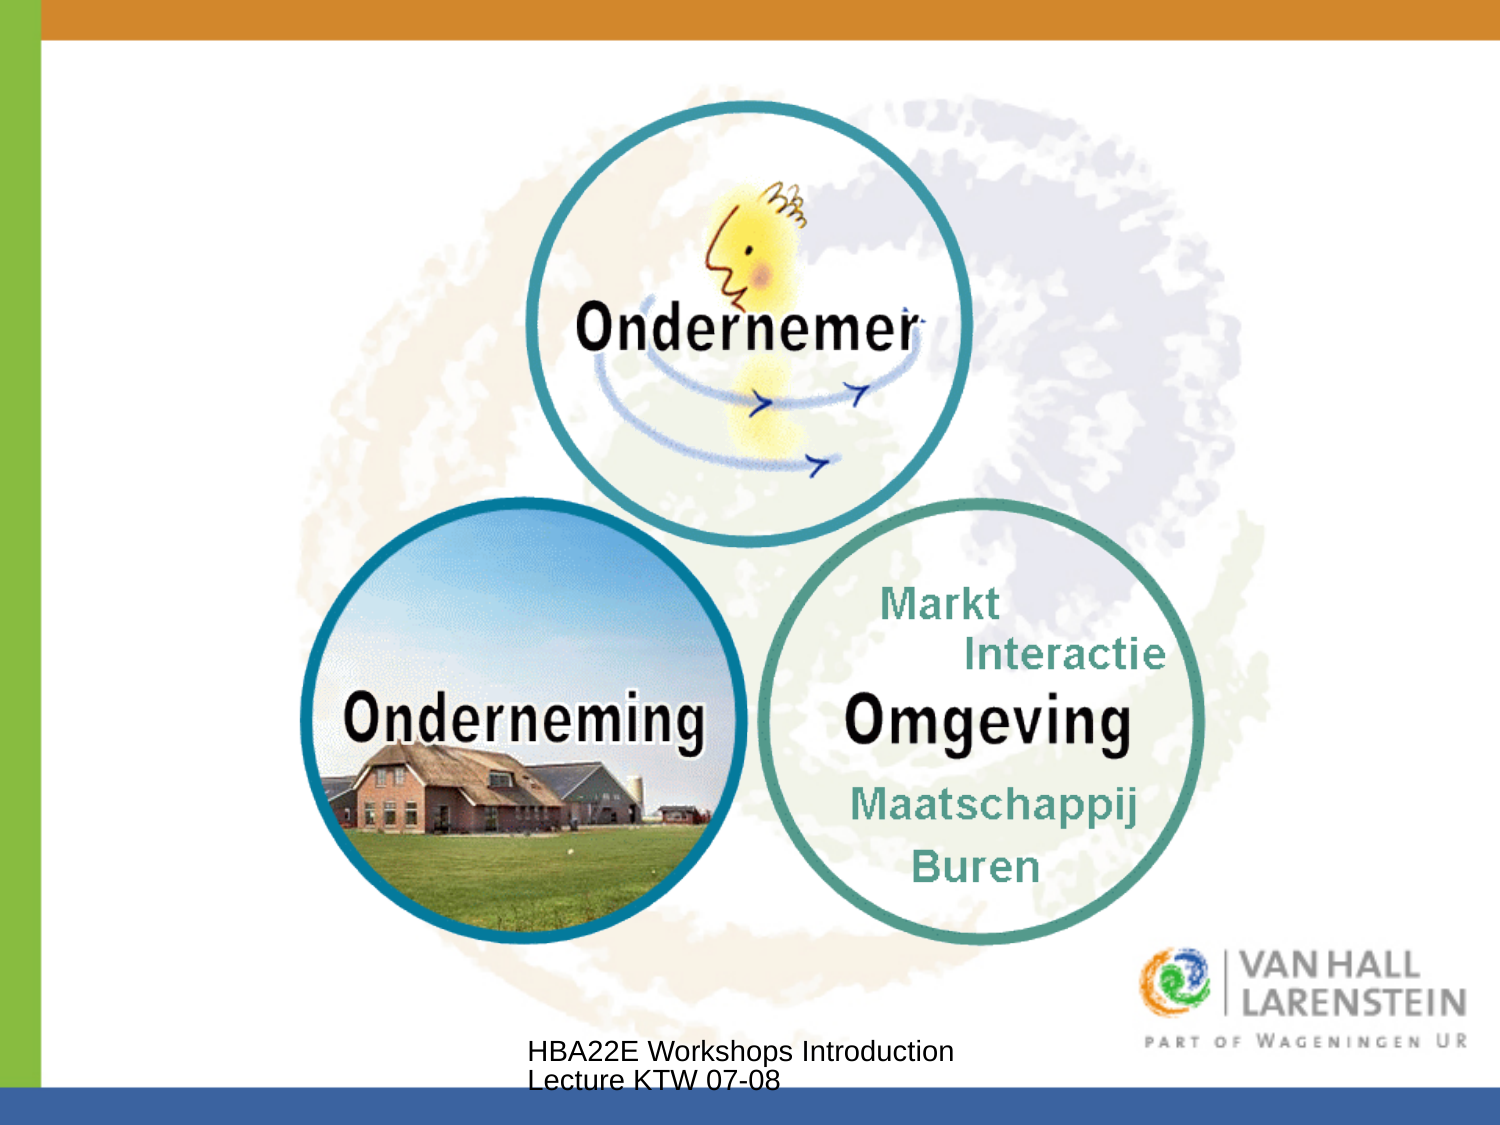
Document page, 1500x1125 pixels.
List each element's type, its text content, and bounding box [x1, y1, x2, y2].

picture [0, 0, 1500, 1125]
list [289, 94, 1211, 953]
footer HBA22E Workshops Introduction Lecture KTW 07-08 [512, 1024, 988, 1103]
